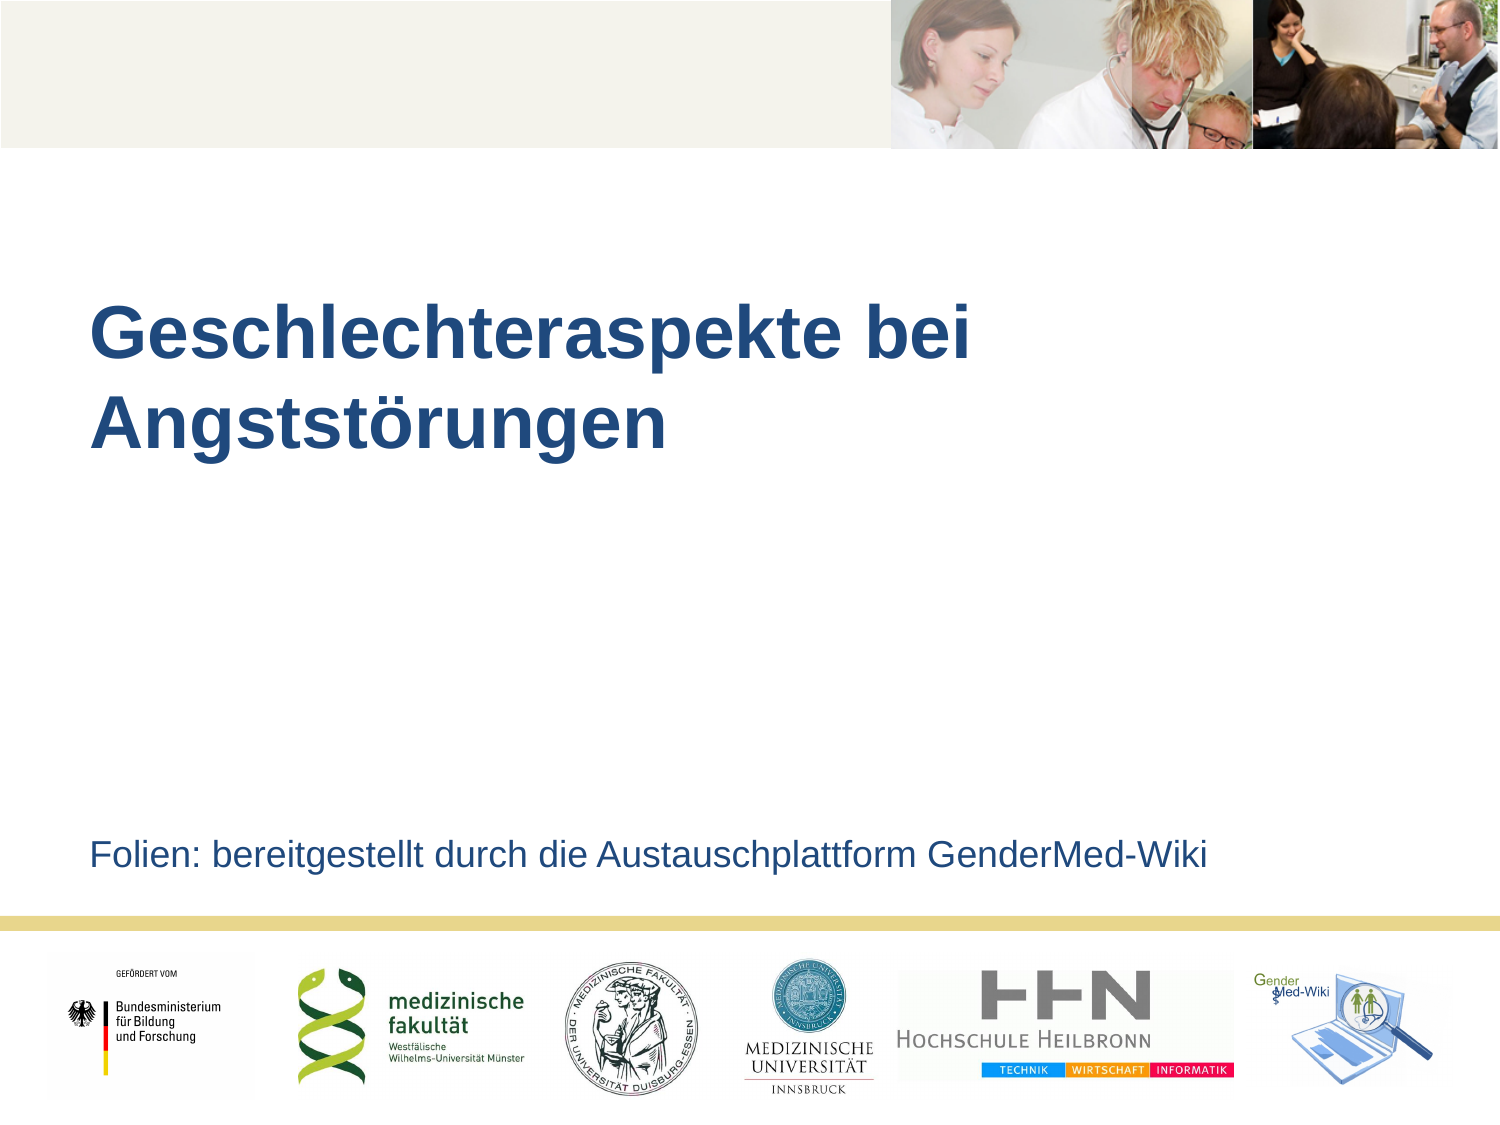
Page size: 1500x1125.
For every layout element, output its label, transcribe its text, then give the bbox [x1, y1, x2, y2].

picture [298, 952, 1234, 1100]
picture [1246, 965, 1453, 1087]
text_box Folien: bereitgestellt durch die Austauschplattform GenderMed-Wiki [74, 822, 1268, 882]
picture [891, 0, 1500, 150]
text_box Geschlechteraspekte bei Angststörungen [74, 267, 1498, 371]
picture [47, 952, 255, 1100]
